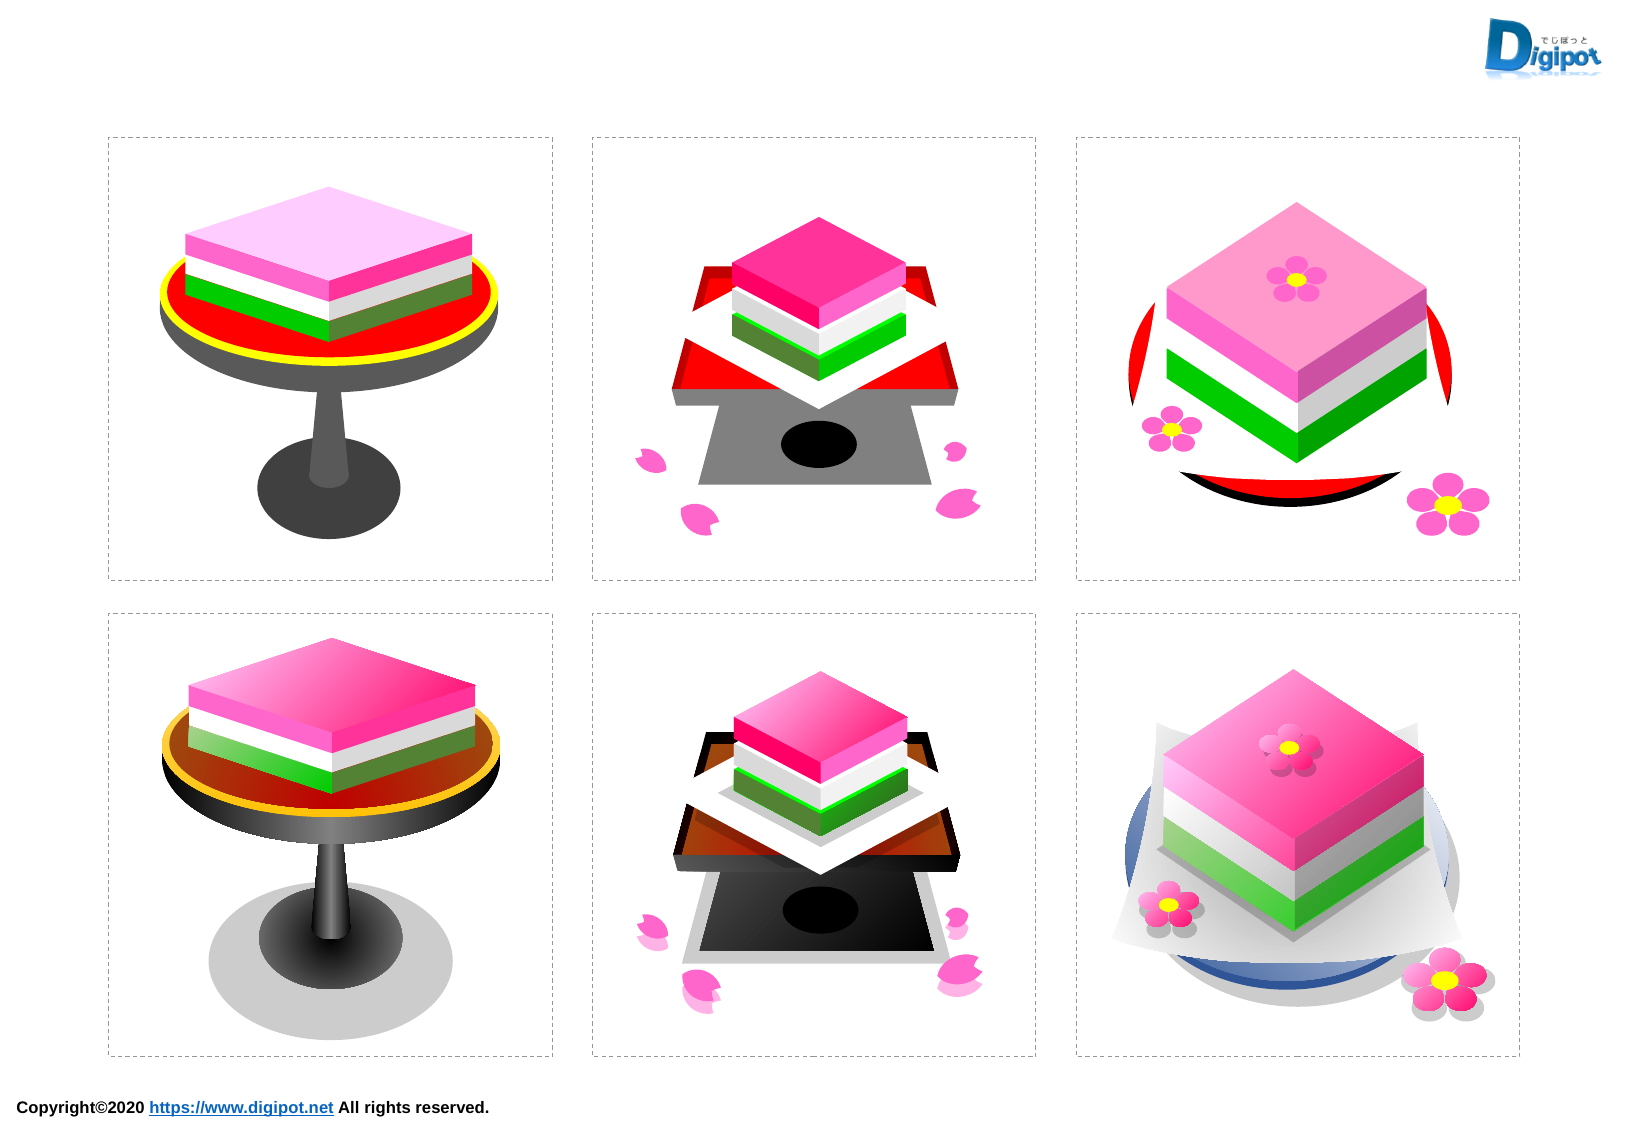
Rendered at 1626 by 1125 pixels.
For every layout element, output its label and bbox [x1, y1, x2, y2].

text_box [637, 671, 982, 1011]
text_box [1114, 201, 1490, 536]
text_box [1111, 669, 1496, 1022]
text_box [161, 638, 501, 1041]
text_box [635, 216, 980, 533]
text_box [159, 186, 499, 540]
picture [1485, 18, 1602, 82]
